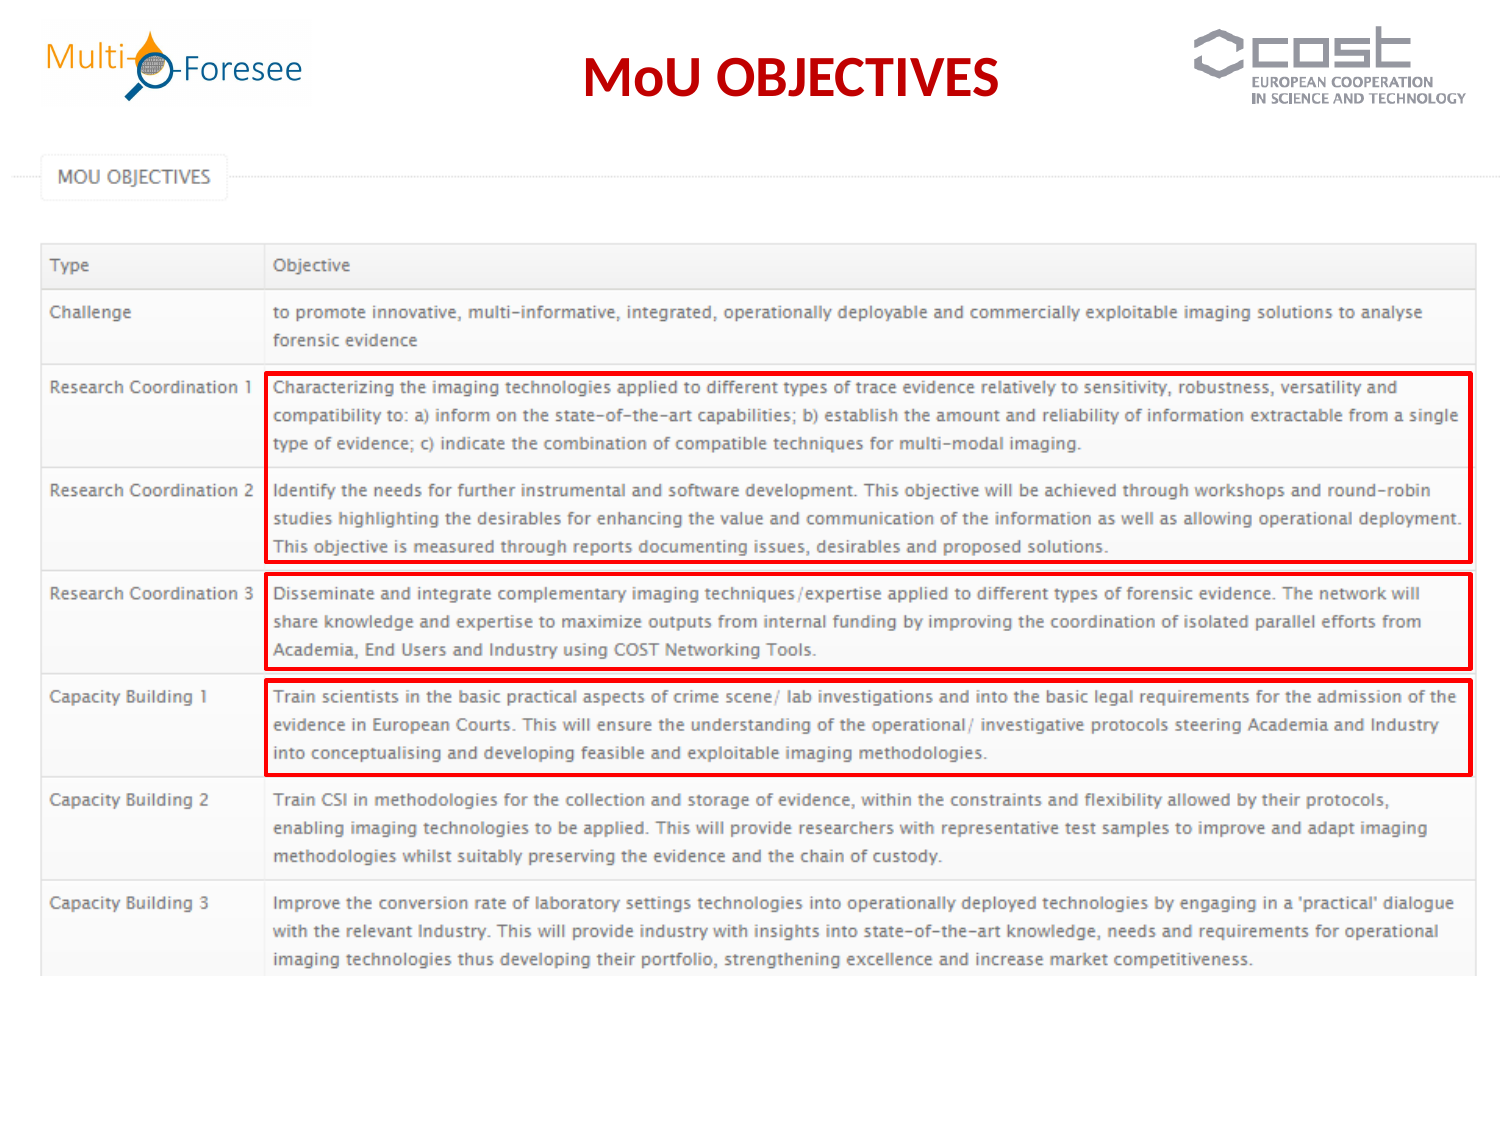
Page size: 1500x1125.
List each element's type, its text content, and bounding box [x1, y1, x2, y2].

picture [1174, 18, 1474, 123]
picture [11, 148, 1500, 977]
text_box MoU OBJECTIVES [371, 30, 1169, 116]
picture [40, 18, 312, 108]
